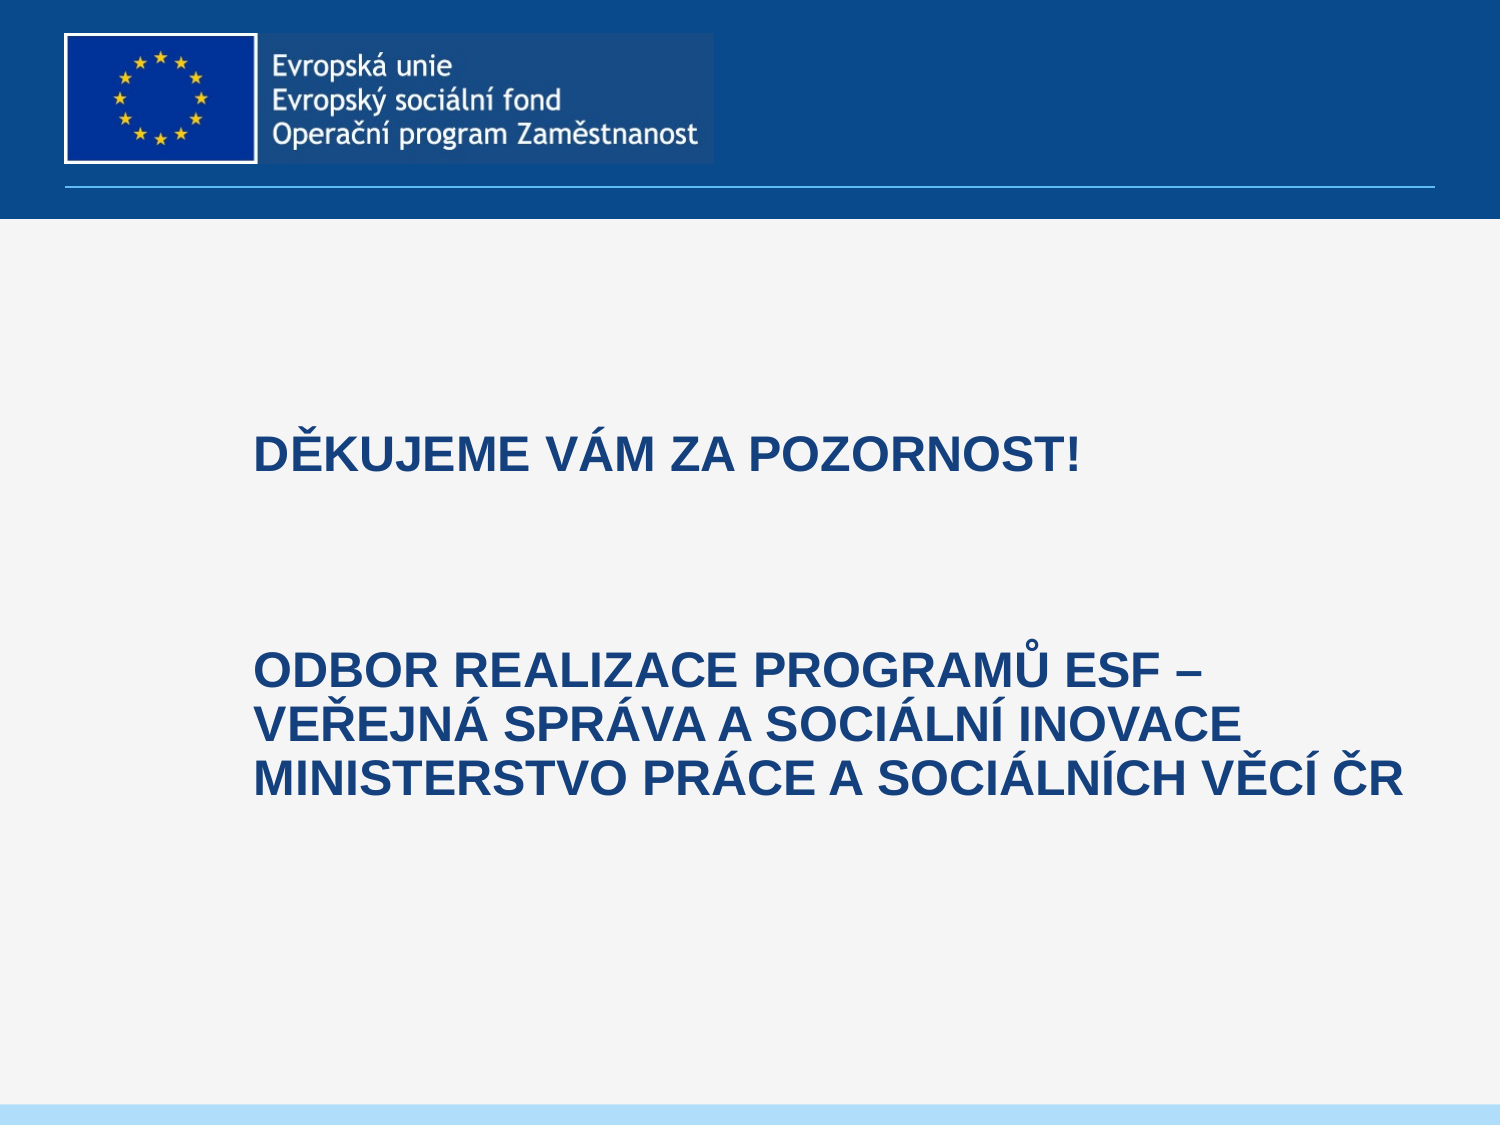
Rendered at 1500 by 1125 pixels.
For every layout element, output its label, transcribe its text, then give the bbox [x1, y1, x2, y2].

picture [64, 33, 714, 164]
title Děkujeme Vám za pozornost! Odbor realizace programů ESF – veřejná správa a sociální inovace Ministerstvo práce a sociálních věcí ČR [248, 428, 1441, 960]
